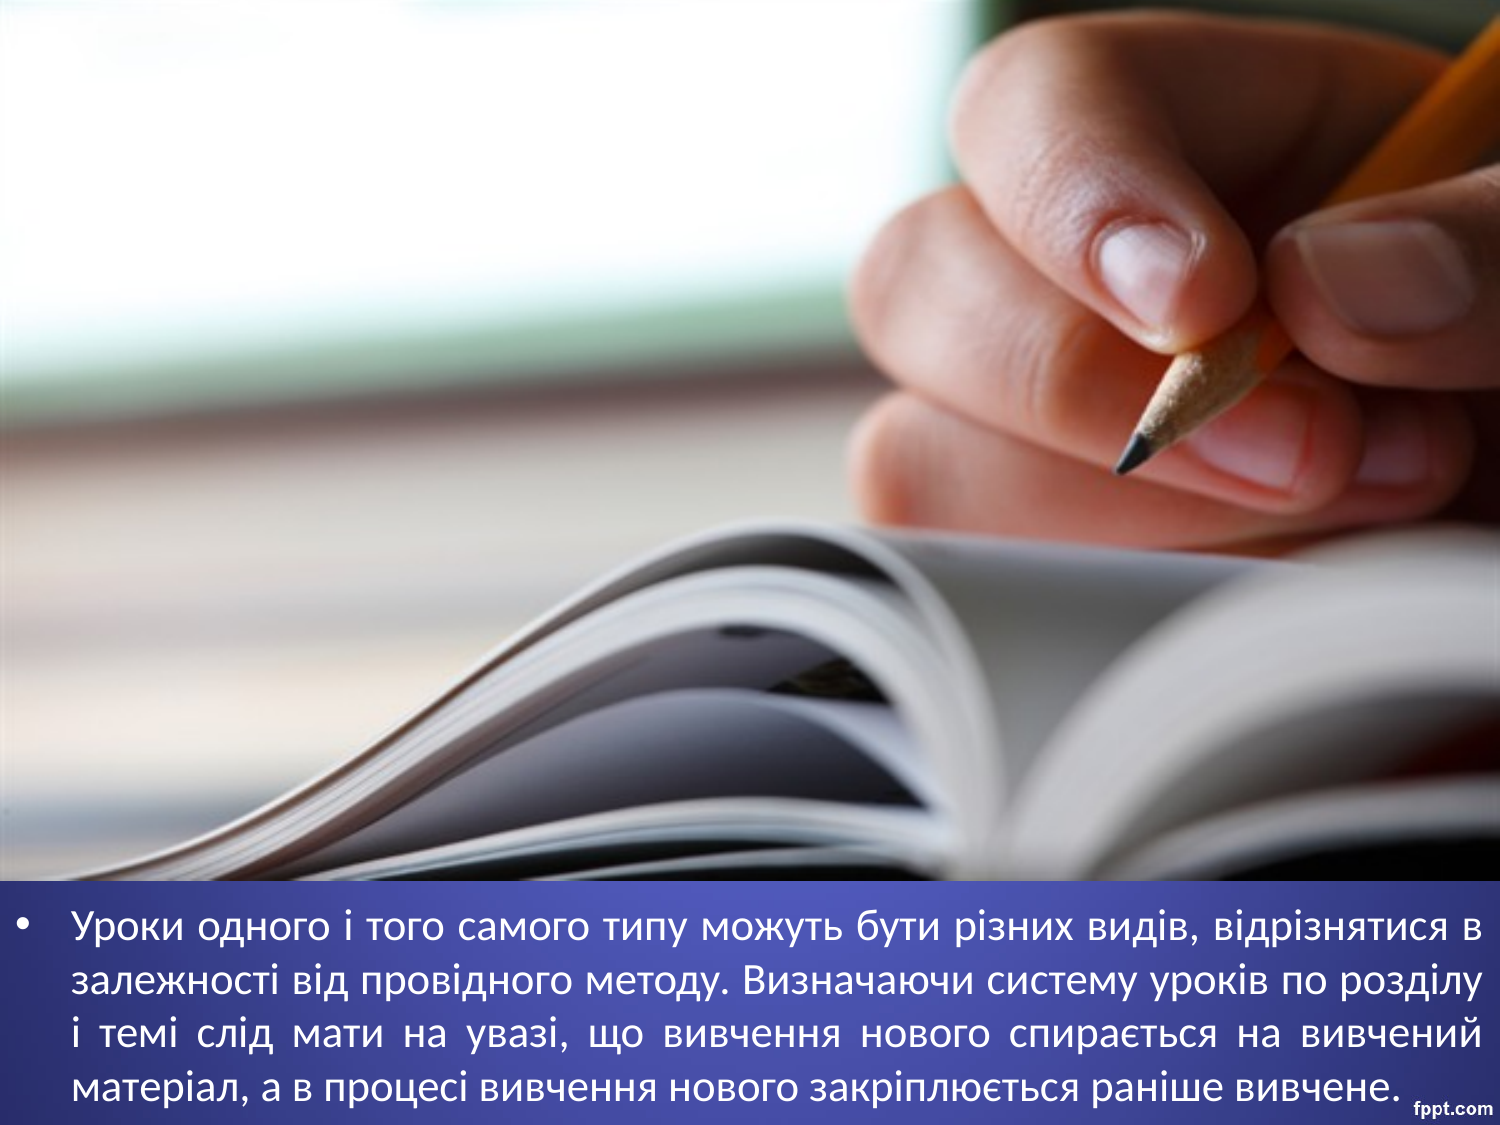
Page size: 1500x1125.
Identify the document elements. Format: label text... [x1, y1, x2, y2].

list Уроки одного і того самого типу можуть бути різних видів, відрізнятися в залежності від провідного методу. Визначаючи систему уроків по розділу і темі слід мати на увазі, що вивчення нового спирається на вивчений матеріал, а в процесі вивчення нового закріплюється раніше вивчене. [0, 888, 1500, 1125]
picture [0, 0, 1500, 888]
